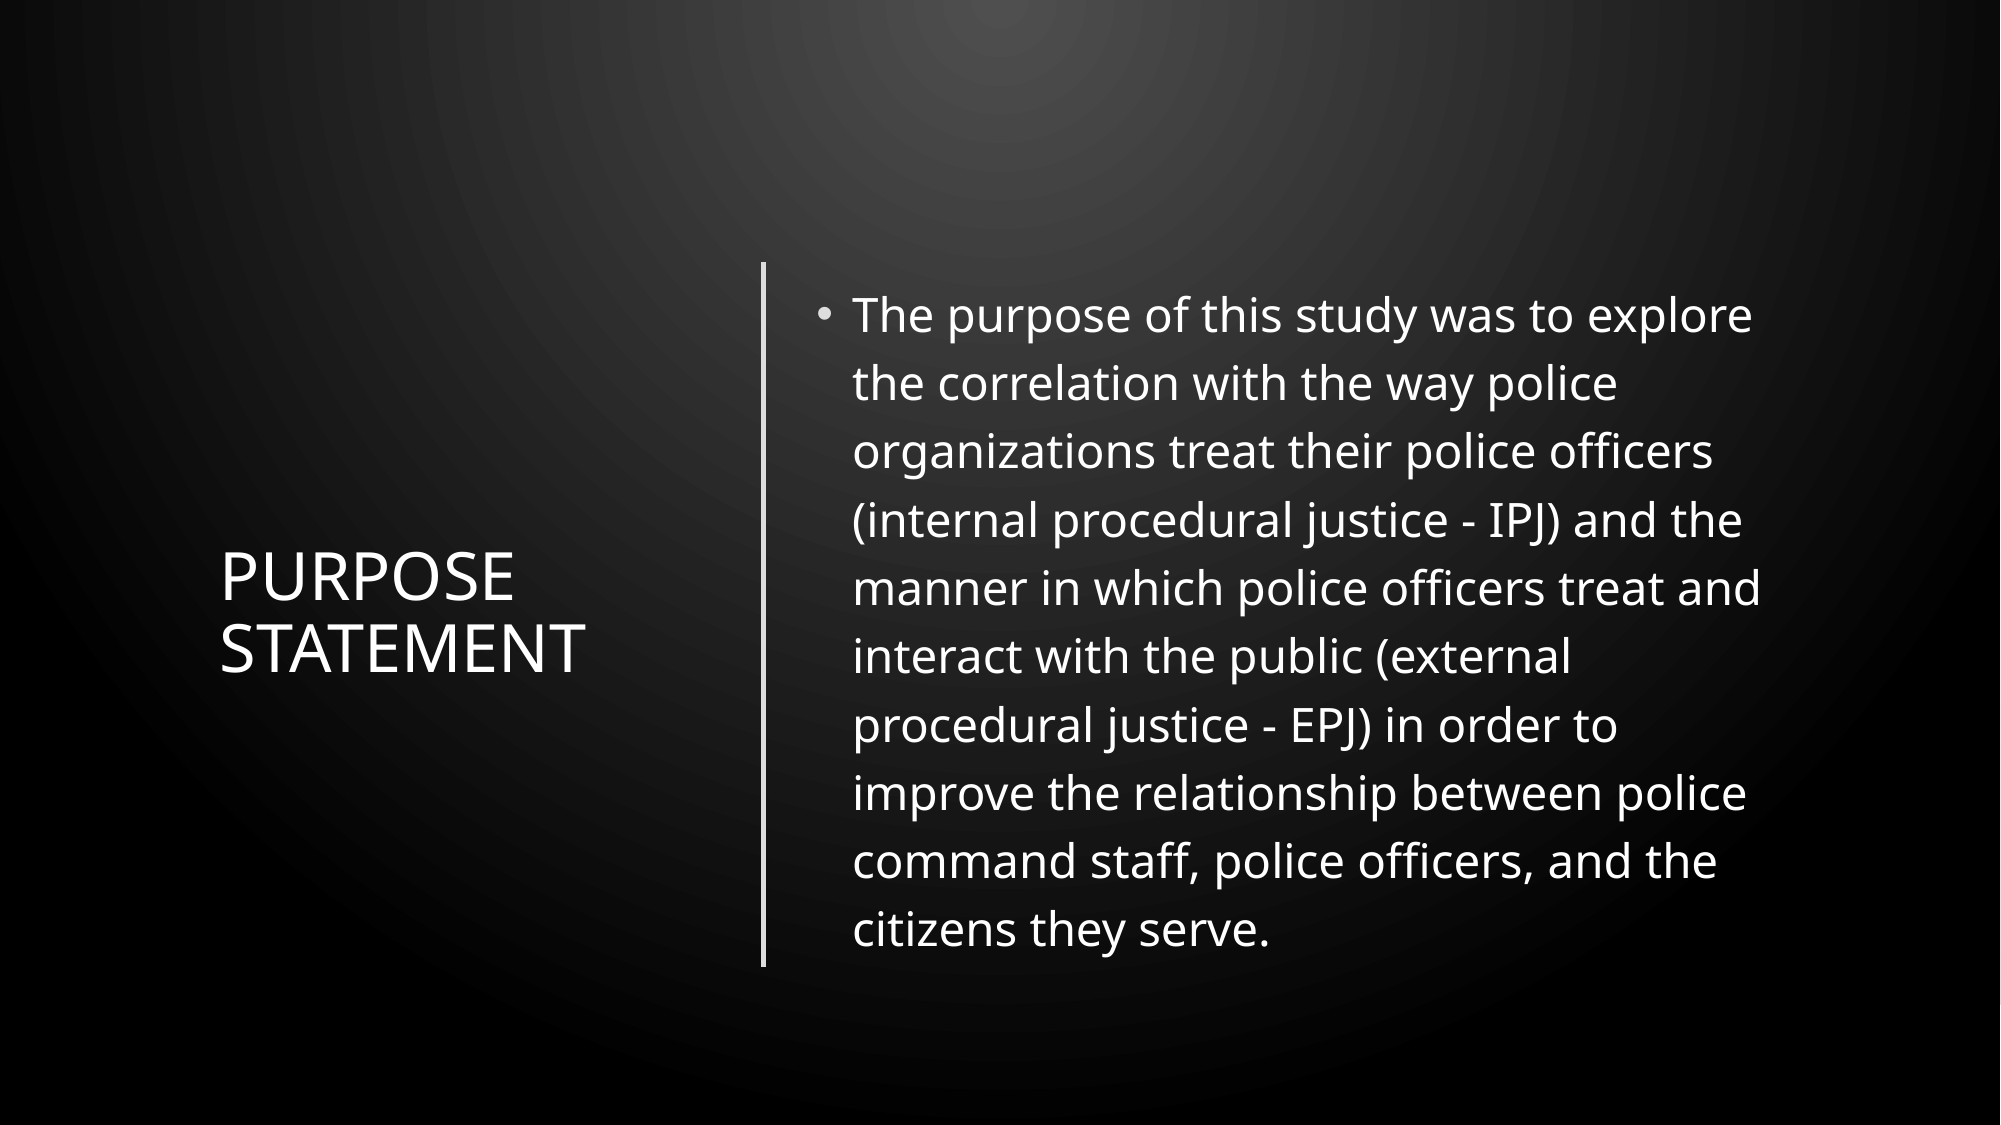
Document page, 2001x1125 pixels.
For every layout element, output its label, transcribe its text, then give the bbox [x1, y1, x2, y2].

text_box [0, 0, 2000, 1125]
title Purpose Statement [205, 262, 726, 968]
list The purpose of this study was to explore the correlation with the way police organizations treat their police officers (internal procedural justice - IPJ) and the manner in which police officers treat and interact with the public (external procedural justice - EPJ) in order to improve the relationship between police command staff, police officers, and the citizens they serve. [801, 262, 1814, 968]
